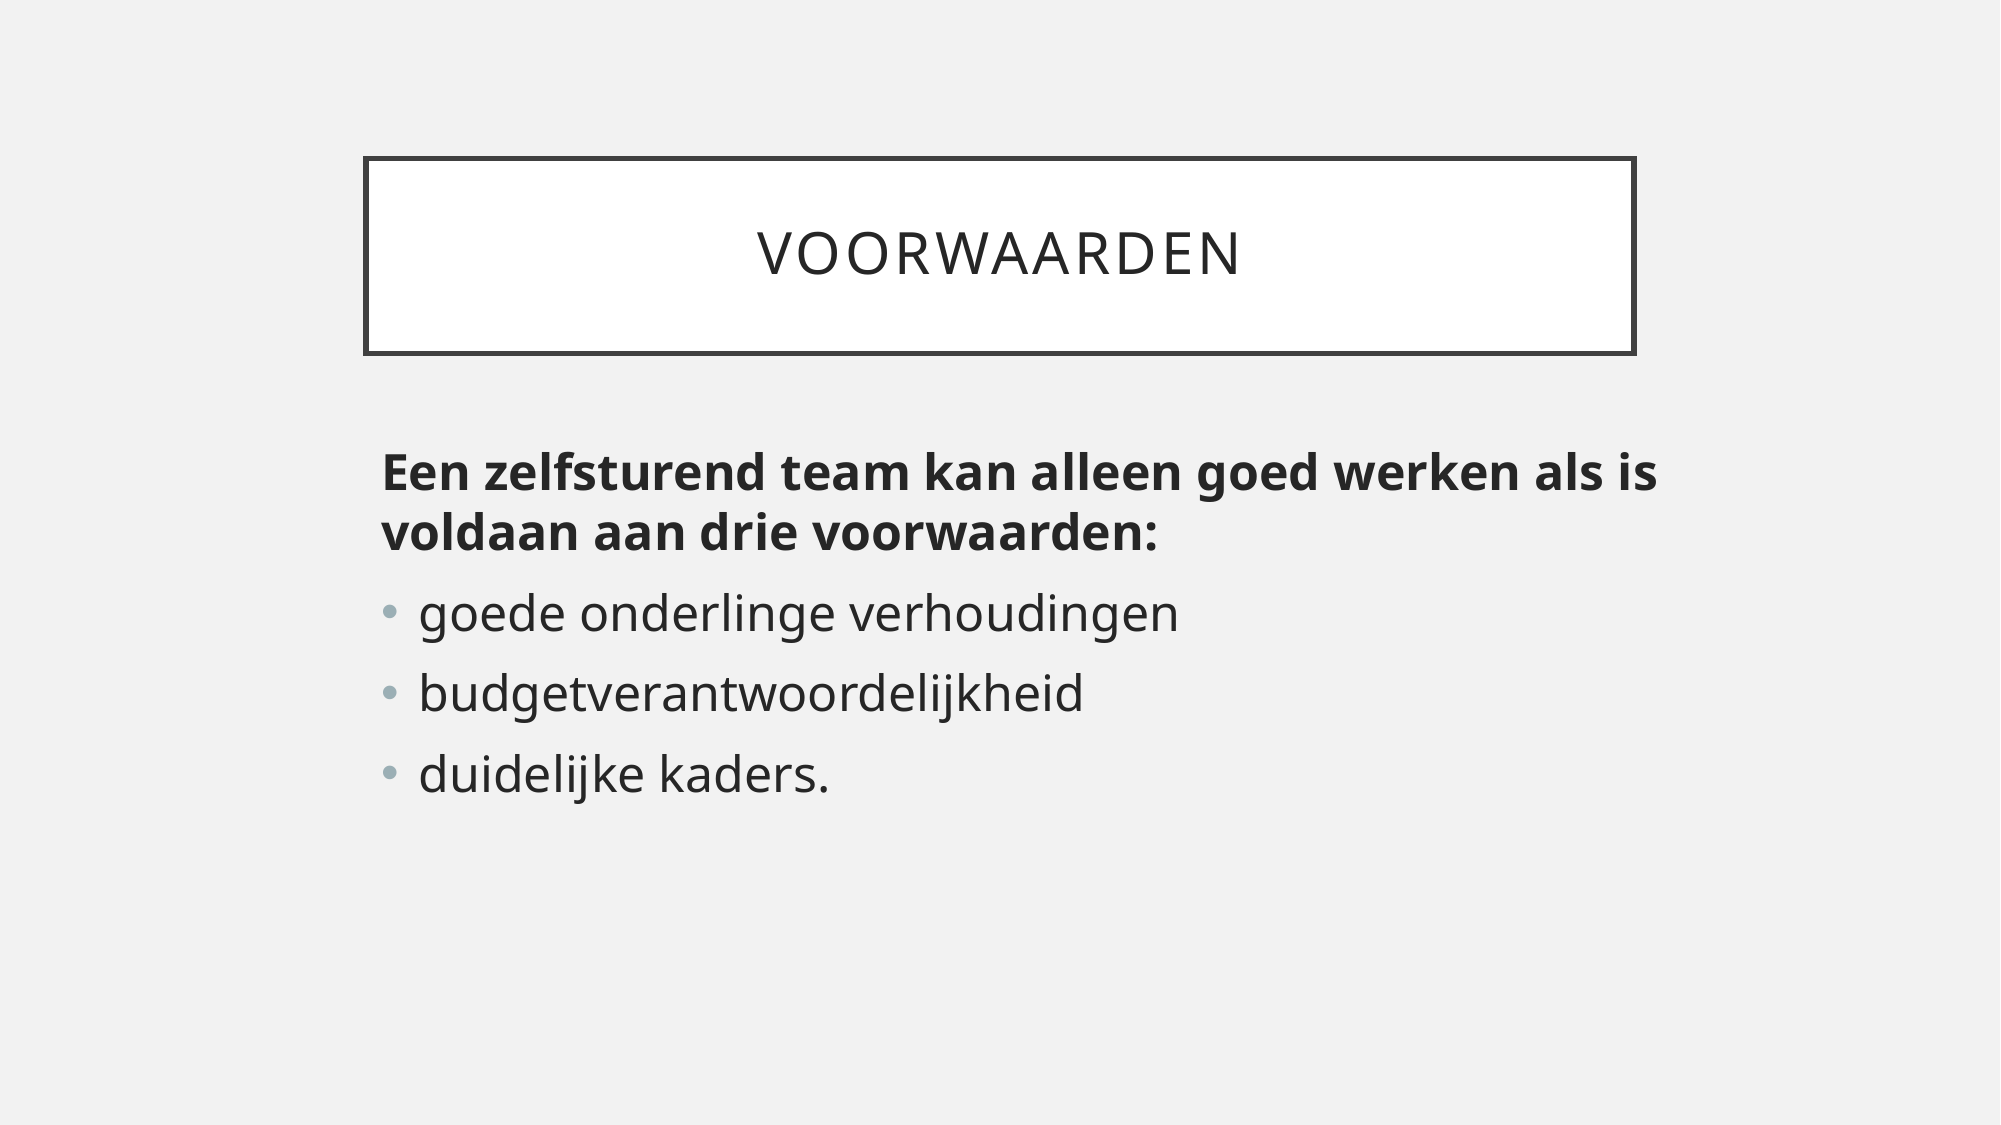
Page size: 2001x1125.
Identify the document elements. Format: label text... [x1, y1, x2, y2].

list Een zelfsturend team kan alleen goed werken als is voldaan aan drie voorwaarden: goede onderlinge verhoudingen budgetverantwoordelijkheid duidelijke kaders. [366, 432, 1785, 942]
title voorwaarden [363, 156, 1637, 356]
